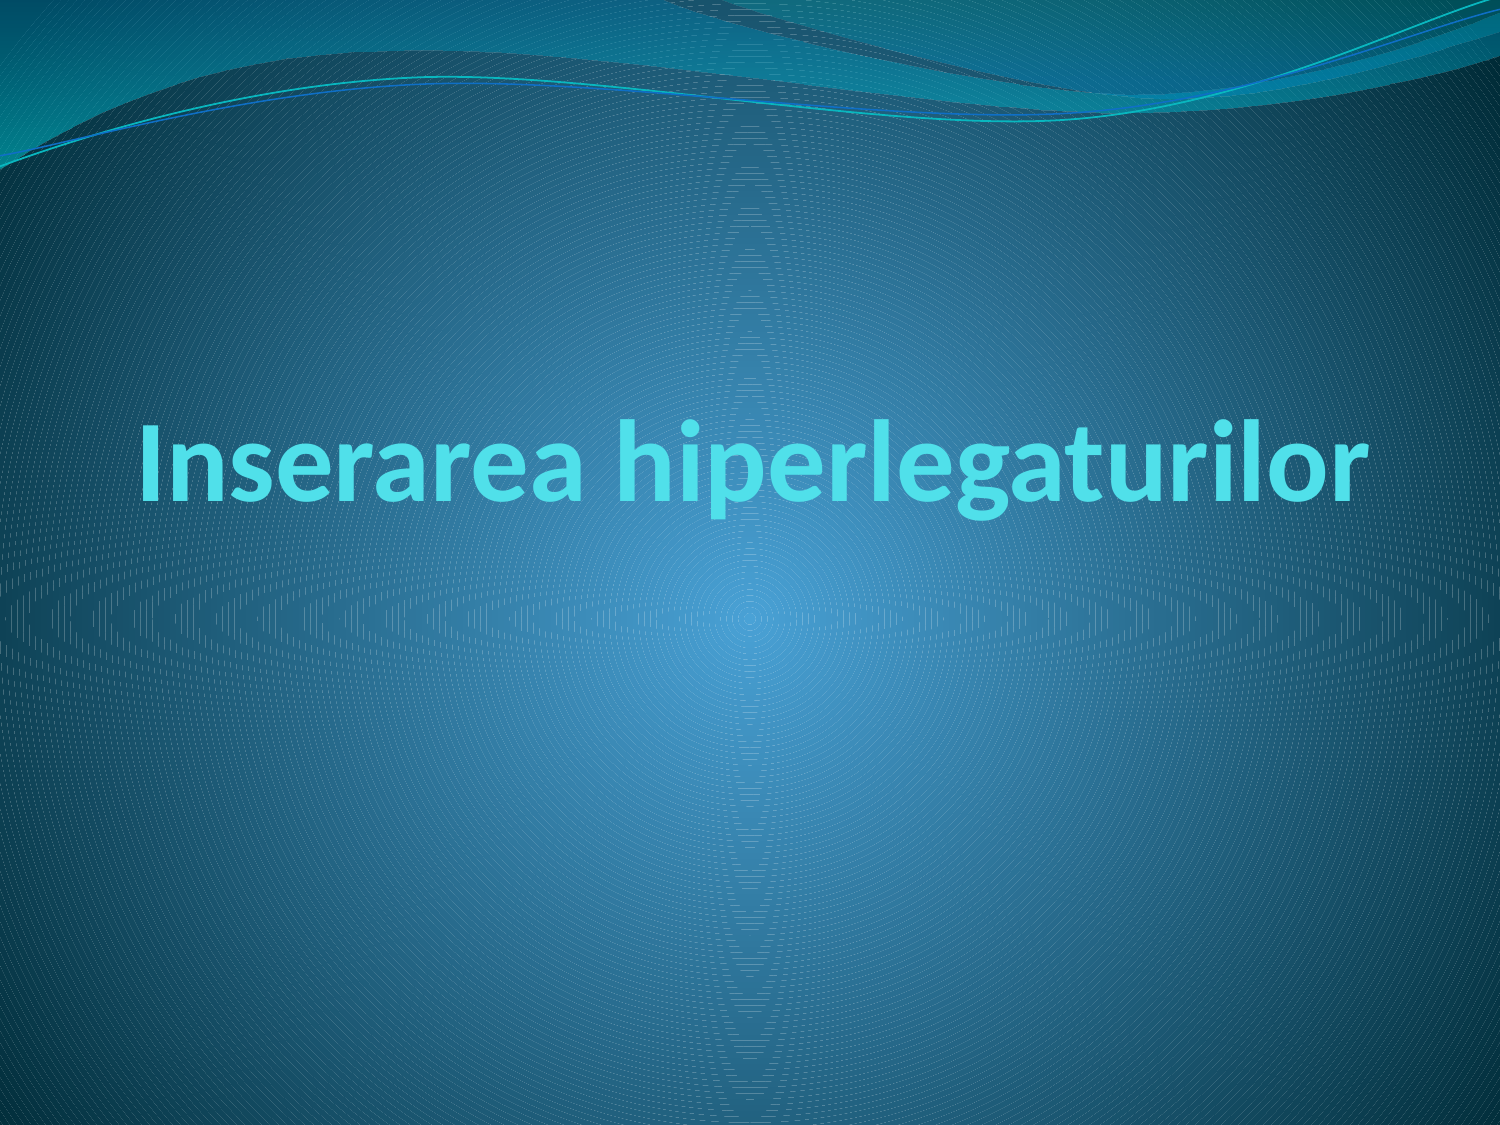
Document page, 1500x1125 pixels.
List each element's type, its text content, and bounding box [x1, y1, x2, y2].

title Inserarea hiperlegaturilor [87, 224, 1376, 525]
